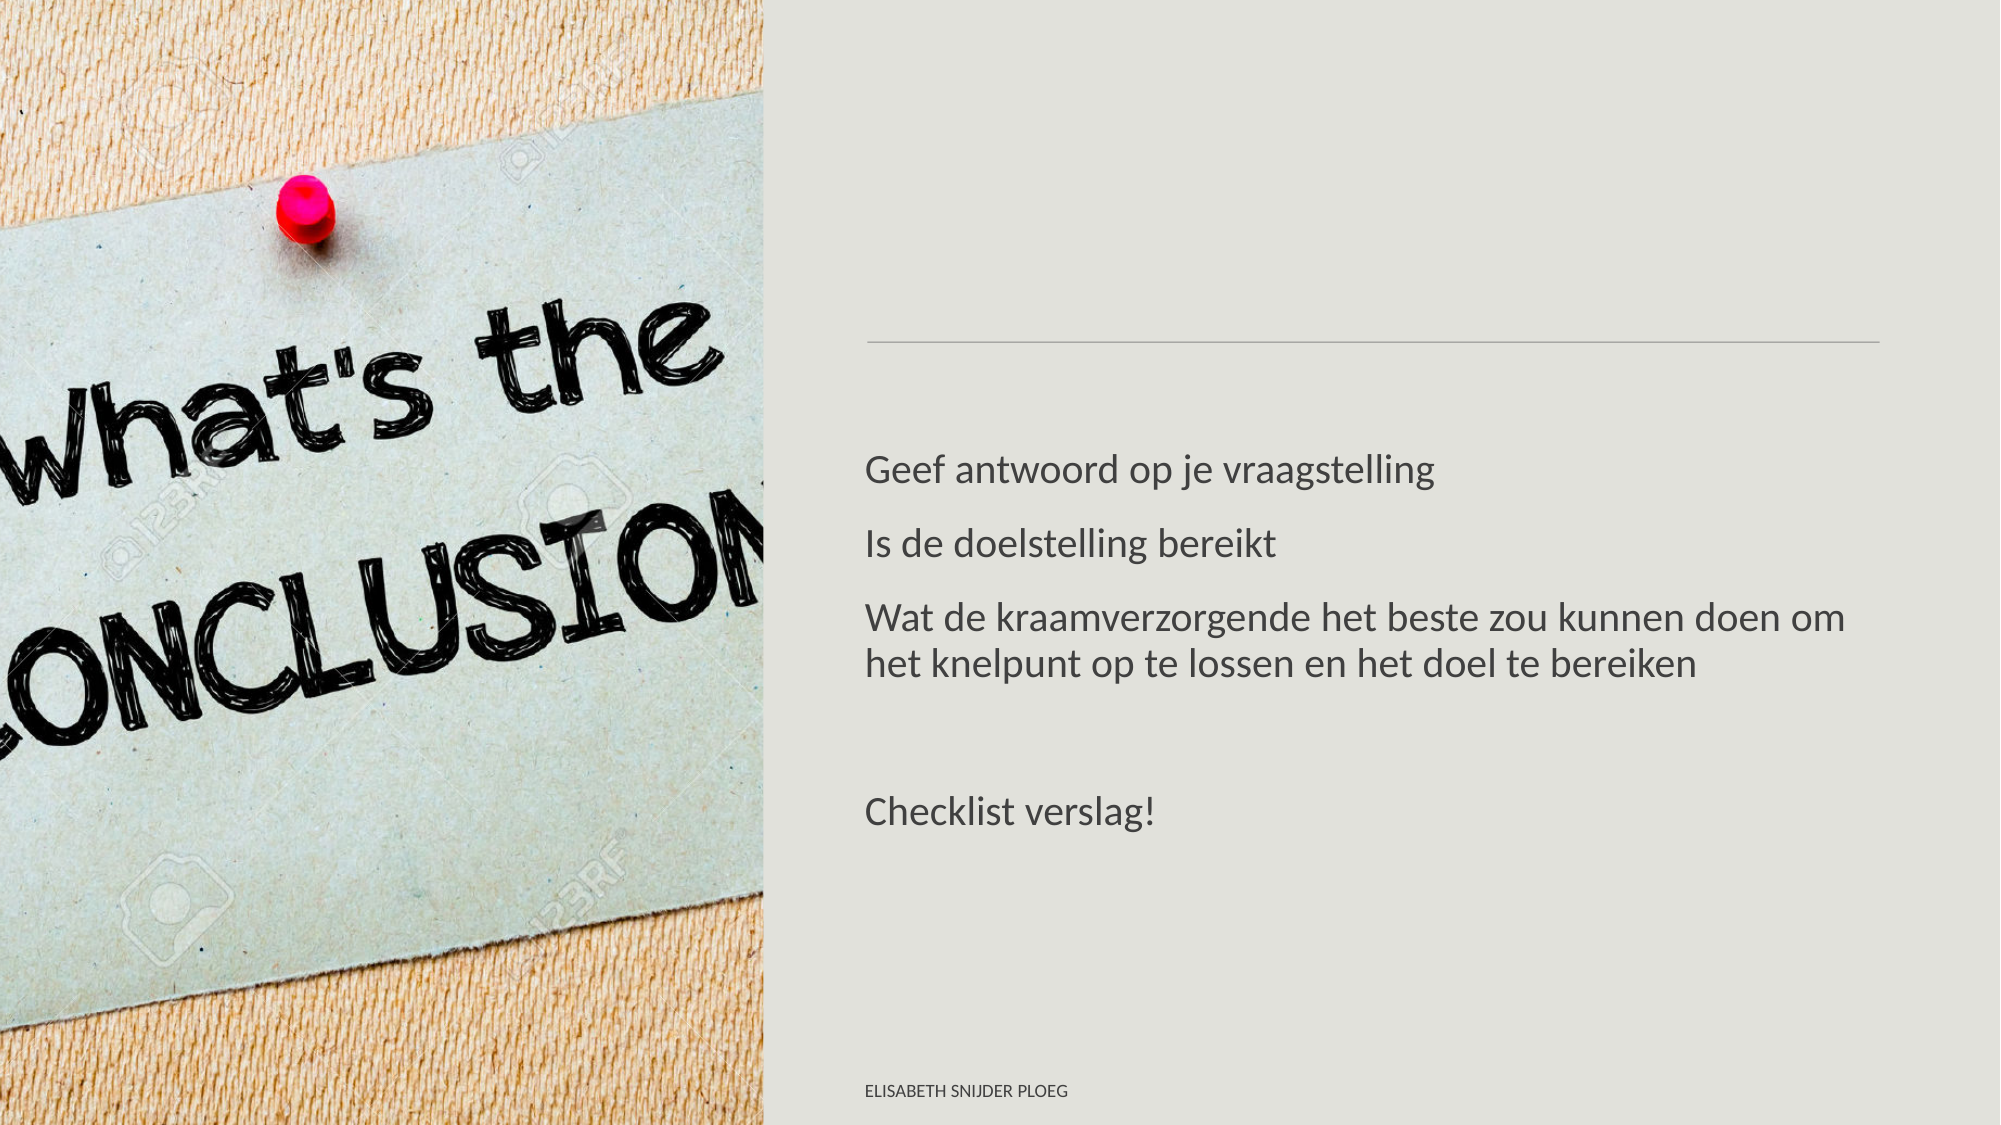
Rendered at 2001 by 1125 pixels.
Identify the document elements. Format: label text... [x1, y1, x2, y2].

text_box [772, 1040, 2000, 1125]
footer Elisabeth Snijder Ploeg [849, 1059, 1464, 1120]
list Geef antwoord op je vraagstelling Is de doelstelling bereikt Wat de kraamverzorgende het beste zou kunnen doen om het knelpunt op te lossen en het doel te bereiken Checklist verslag! [849, 360, 1895, 963]
picture [0, 0, 764, 1125]
text_box [771, 0, 2000, 1040]
